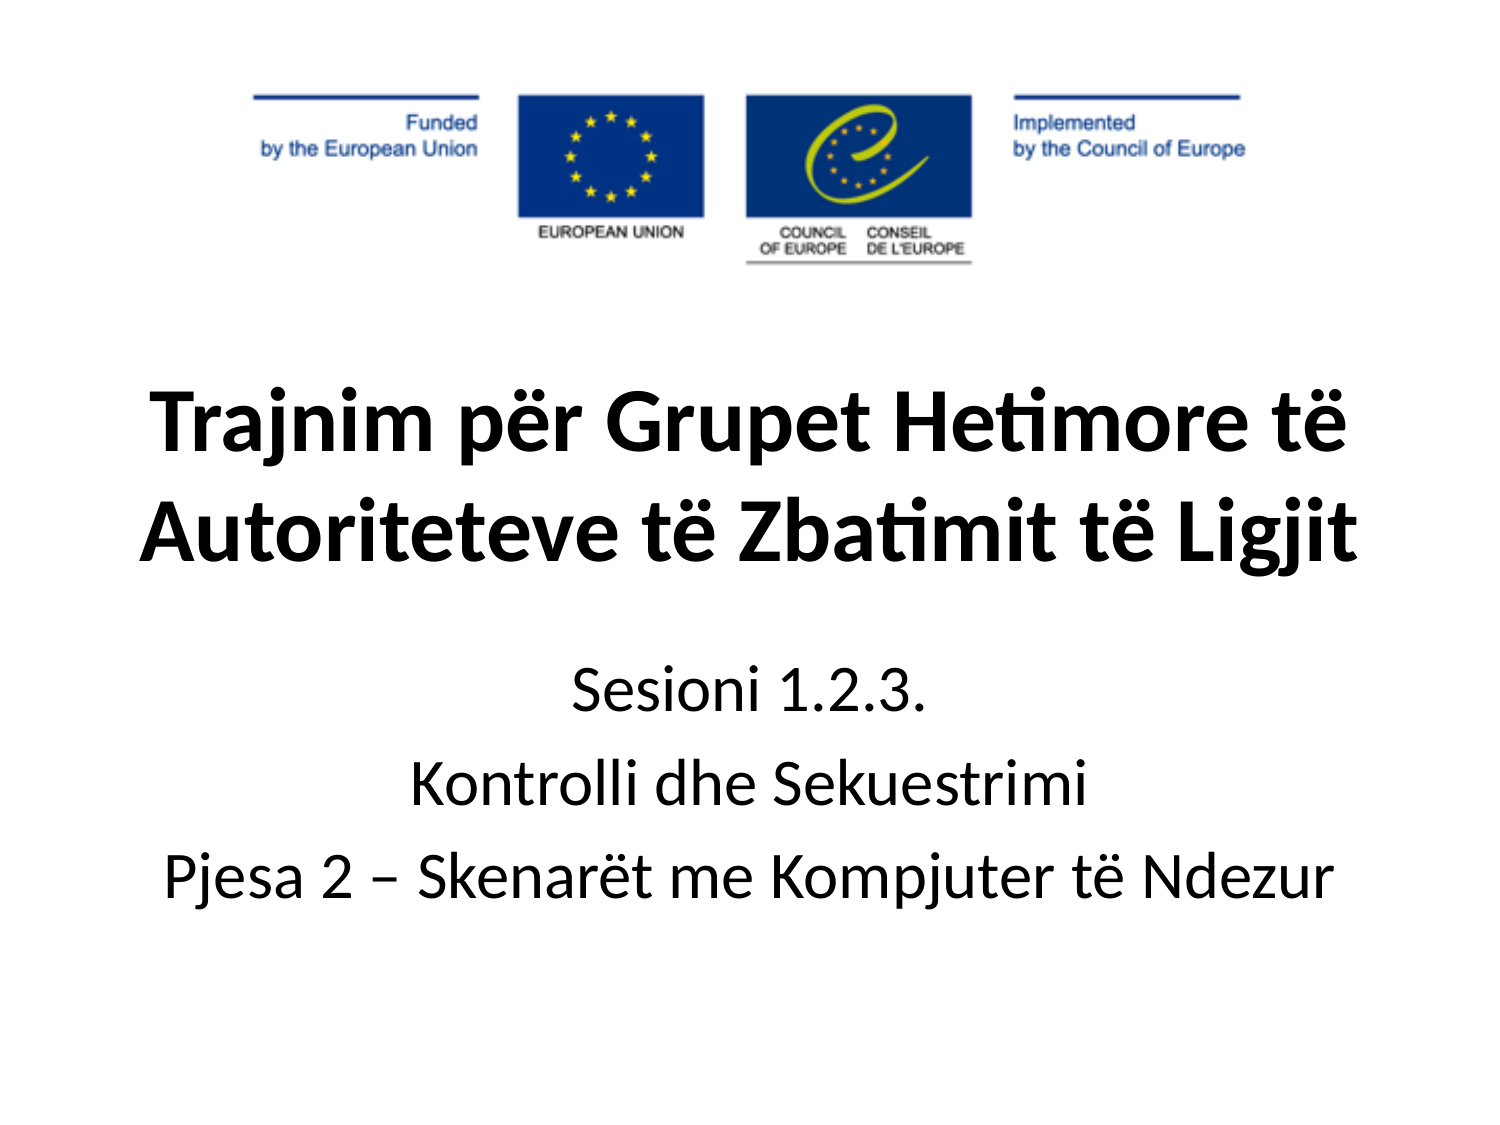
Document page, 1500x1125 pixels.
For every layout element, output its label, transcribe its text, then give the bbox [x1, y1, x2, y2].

picture [248, 90, 1252, 273]
subtitle Sesioni 1.2.3. Kontrolli dhe Sekuestrimi Pjesa 2 – Skenarët me Kompjuter të Ndezur [112, 637, 1388, 925]
title Trajnim për Grupet Hetimore të Autoriteteve të Zbatimit të Ligjit [112, 349, 1388, 591]
